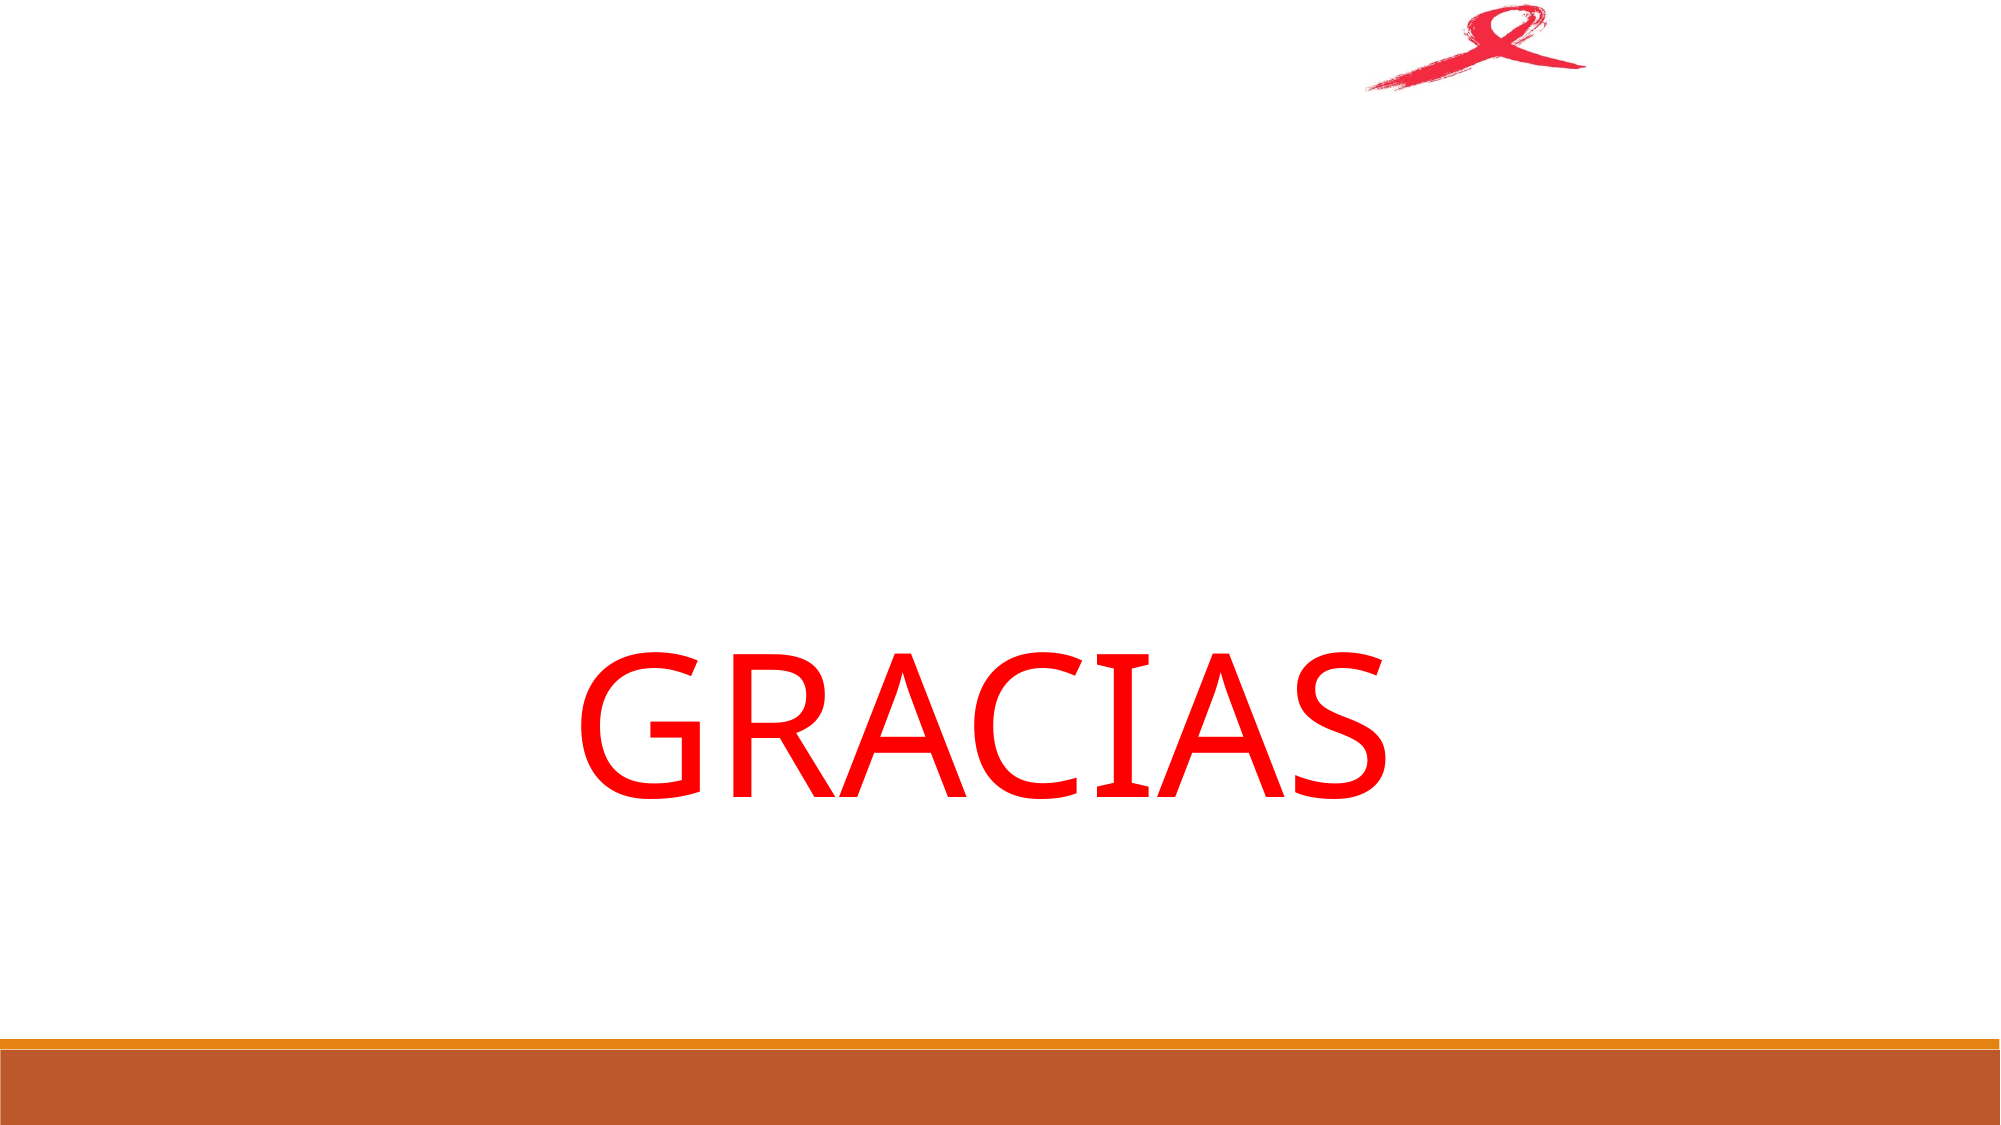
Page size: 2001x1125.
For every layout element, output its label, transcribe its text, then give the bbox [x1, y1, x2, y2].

picture [1330, 0, 1627, 115]
text_box GRACIAS [350, 349, 1615, 845]
